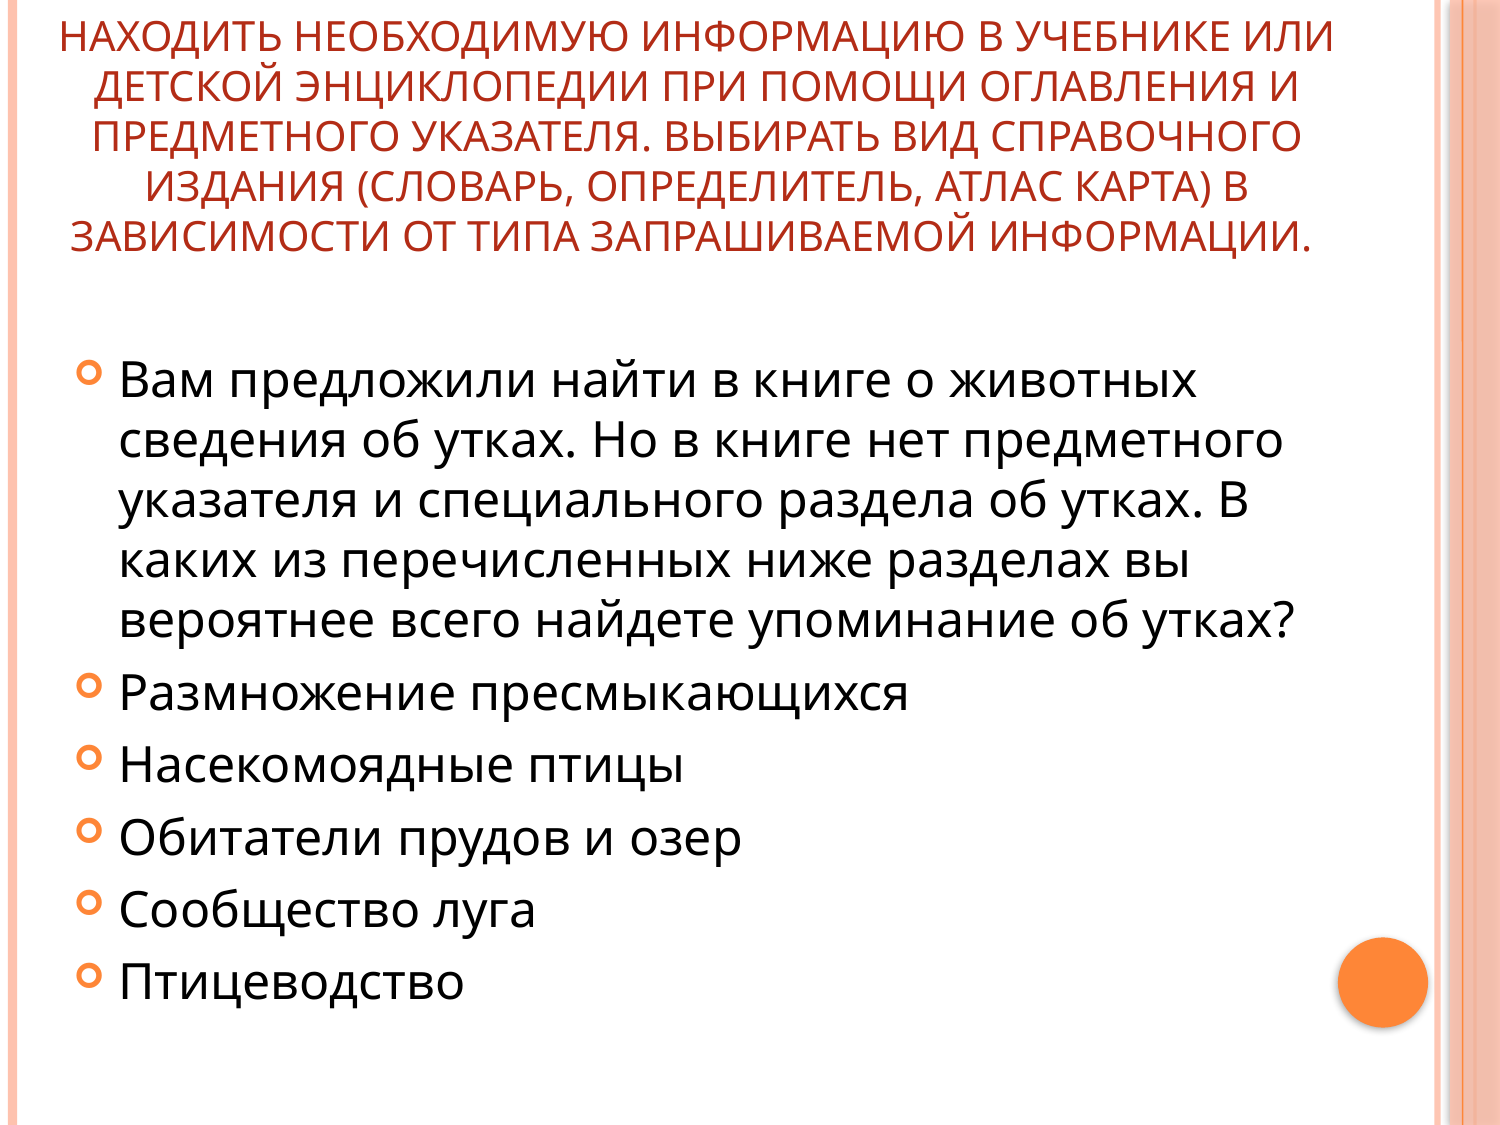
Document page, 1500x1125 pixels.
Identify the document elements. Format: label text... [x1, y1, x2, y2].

title Находить необходимую информацию в учебнике или детской энциклопедии при помощи оглавления и предметного указателя. Выбирать вид справочного издания (словарь, определитель, атлас карта) в зависимости от типа запрашиваемой информации. [0, 0, 1395, 268]
list Вам предложили найти в книге о животных сведения об утках. Но в книге нет предметного указателя и специального раздела об утках. В каких из перечисленных ниже разделах вы вероятнее всего найдете упоминание об утках? Размножение пресмыкающихся Насекомоядные птицы Обитатели прудов и озер Сообщество луга Птицеводство [58, 339, 1344, 1125]
